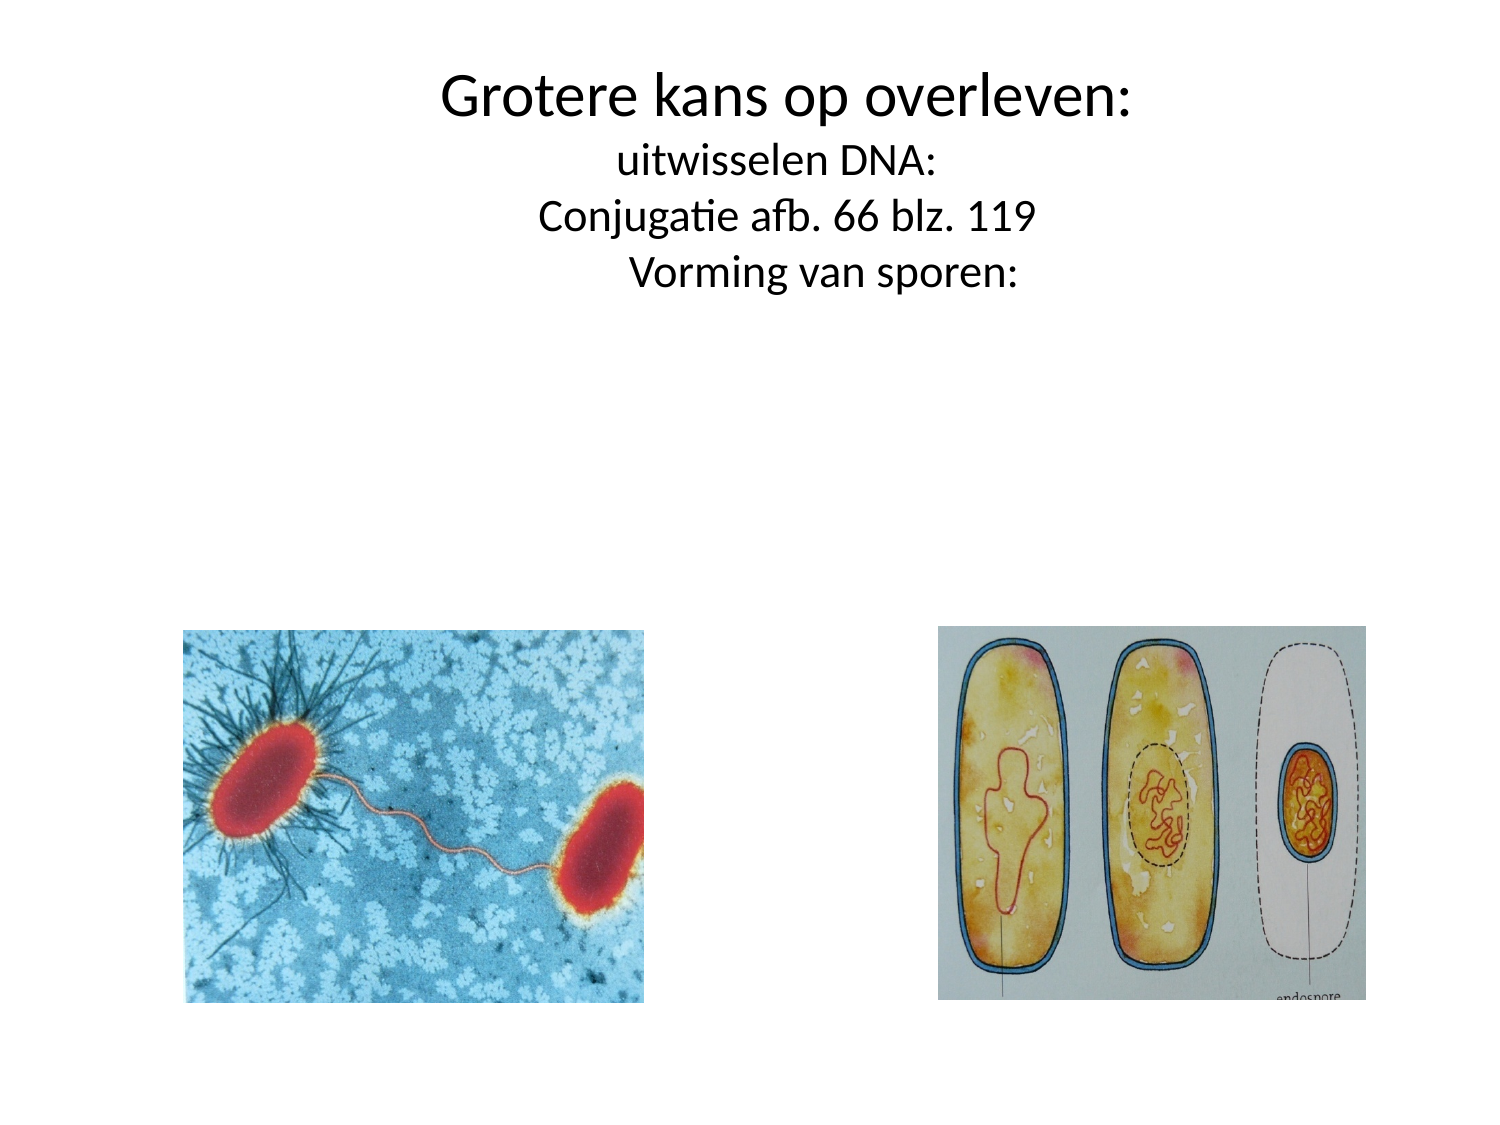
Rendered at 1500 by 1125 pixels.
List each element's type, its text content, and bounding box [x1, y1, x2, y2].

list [182, 630, 644, 1004]
title Grotere kans op overleven: uitwisselen DNA: Conjugatie afb. 66 blz. 119 Vorming van sporen: [75, 45, 1500, 305]
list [938, 625, 1366, 1000]
